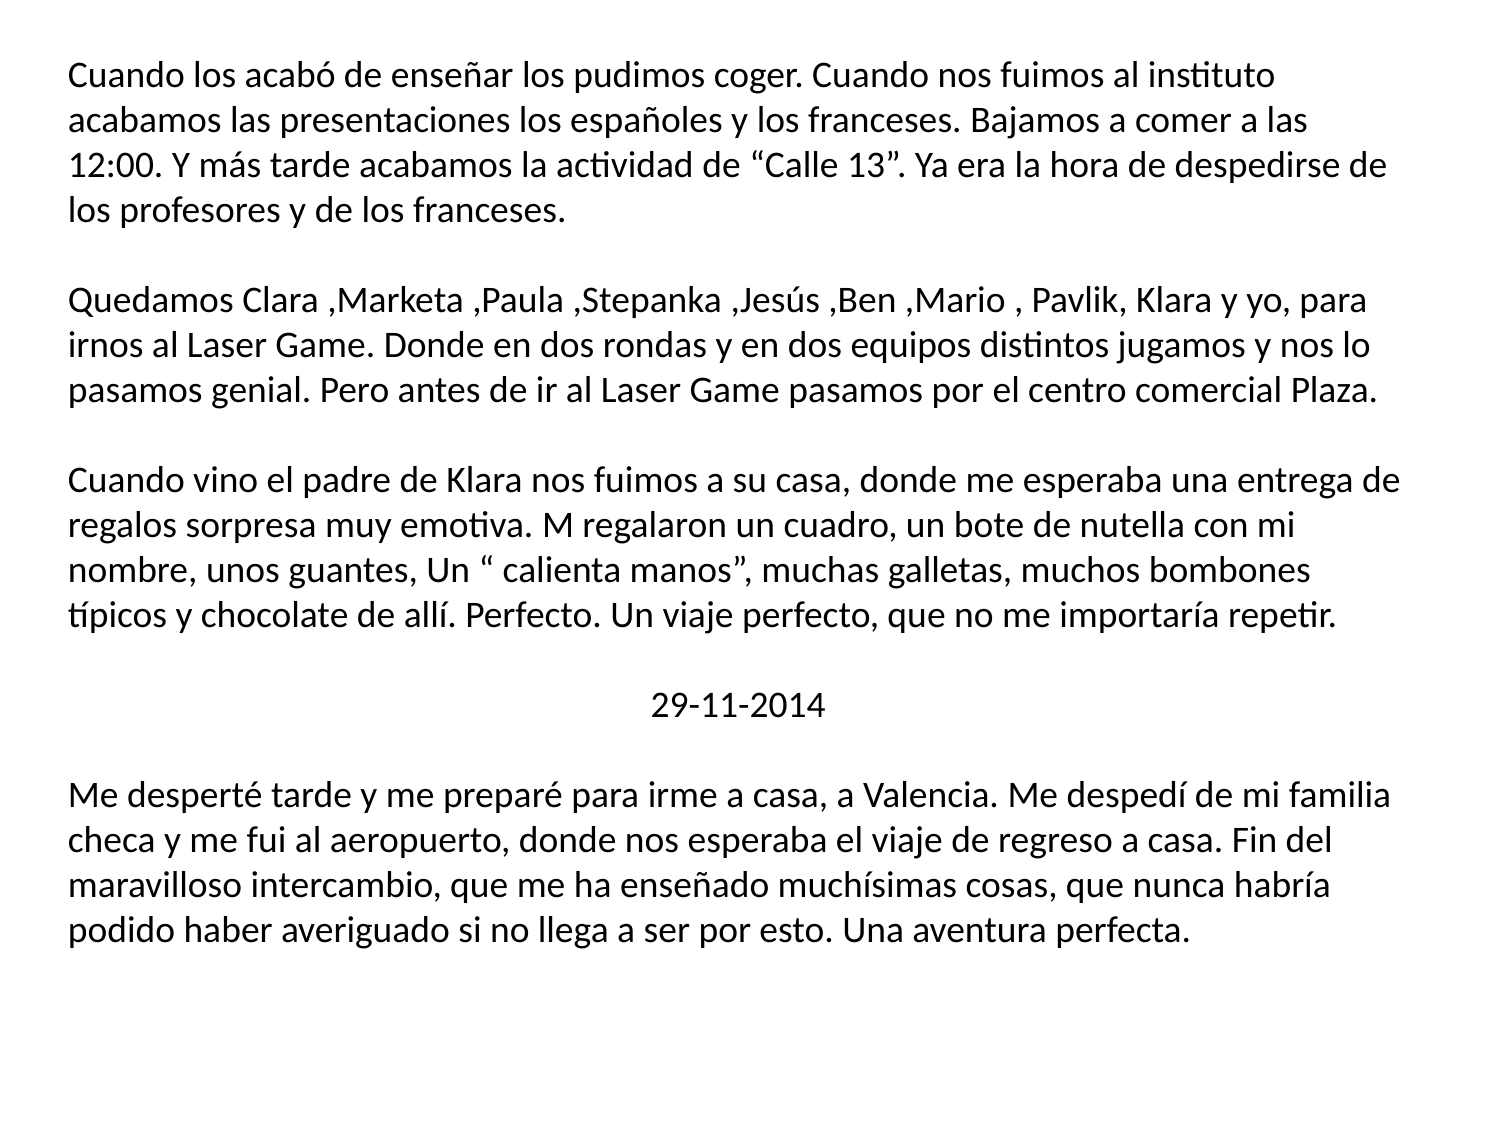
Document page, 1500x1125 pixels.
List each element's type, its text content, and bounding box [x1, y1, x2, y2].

text_box Cuando los acabó de enseñar los pudimos coger. Cuando nos fuimos al instituto acabamos las presentaciones los españoles y los franceses. Bajamos a comer a las 12:00. Y más tarde acabamos la actividad de “Calle 13”. Ya era la hora de despedirse de los profesores y de los franceses. Quedamos Clara ,Marketa ,Paula ,Stepanka ,Jesús ,Ben ,Mario , Pavlik, Klara y yo, para irnos al Laser Game. Donde en dos rondas y en dos equipos distintos jugamos y nos lo pasamos genial. Pero antes de ir al Laser Game pasamos por el centro comercial Plaza. Cuando vino el padre de Klara nos fuimos a su casa, donde me esperaba una entrega de regalos sorpresa muy emotiva. M regalaron un cuadro, un bote de nutella con mi nombre, unos guantes, Un “ calienta manos”, muchas galletas, muchos bombones típicos y chocolate de allí. Perfecto. Un viaje perfecto, que no me importaría repetir. 29-11-2014 Me desperté tarde y me preparé para irme a casa, a Valencia. Me despedí de mi familia checa y me fui al aeropuerto, donde nos esperaba el viaje de regreso a casa. Fin del maravilloso intercambio, que me ha enseñado muchísimas cosas, que nunca habría podido haber averiguado si no llega a ser por esto. Una aventura perfecta. [53, 42, 1424, 958]
